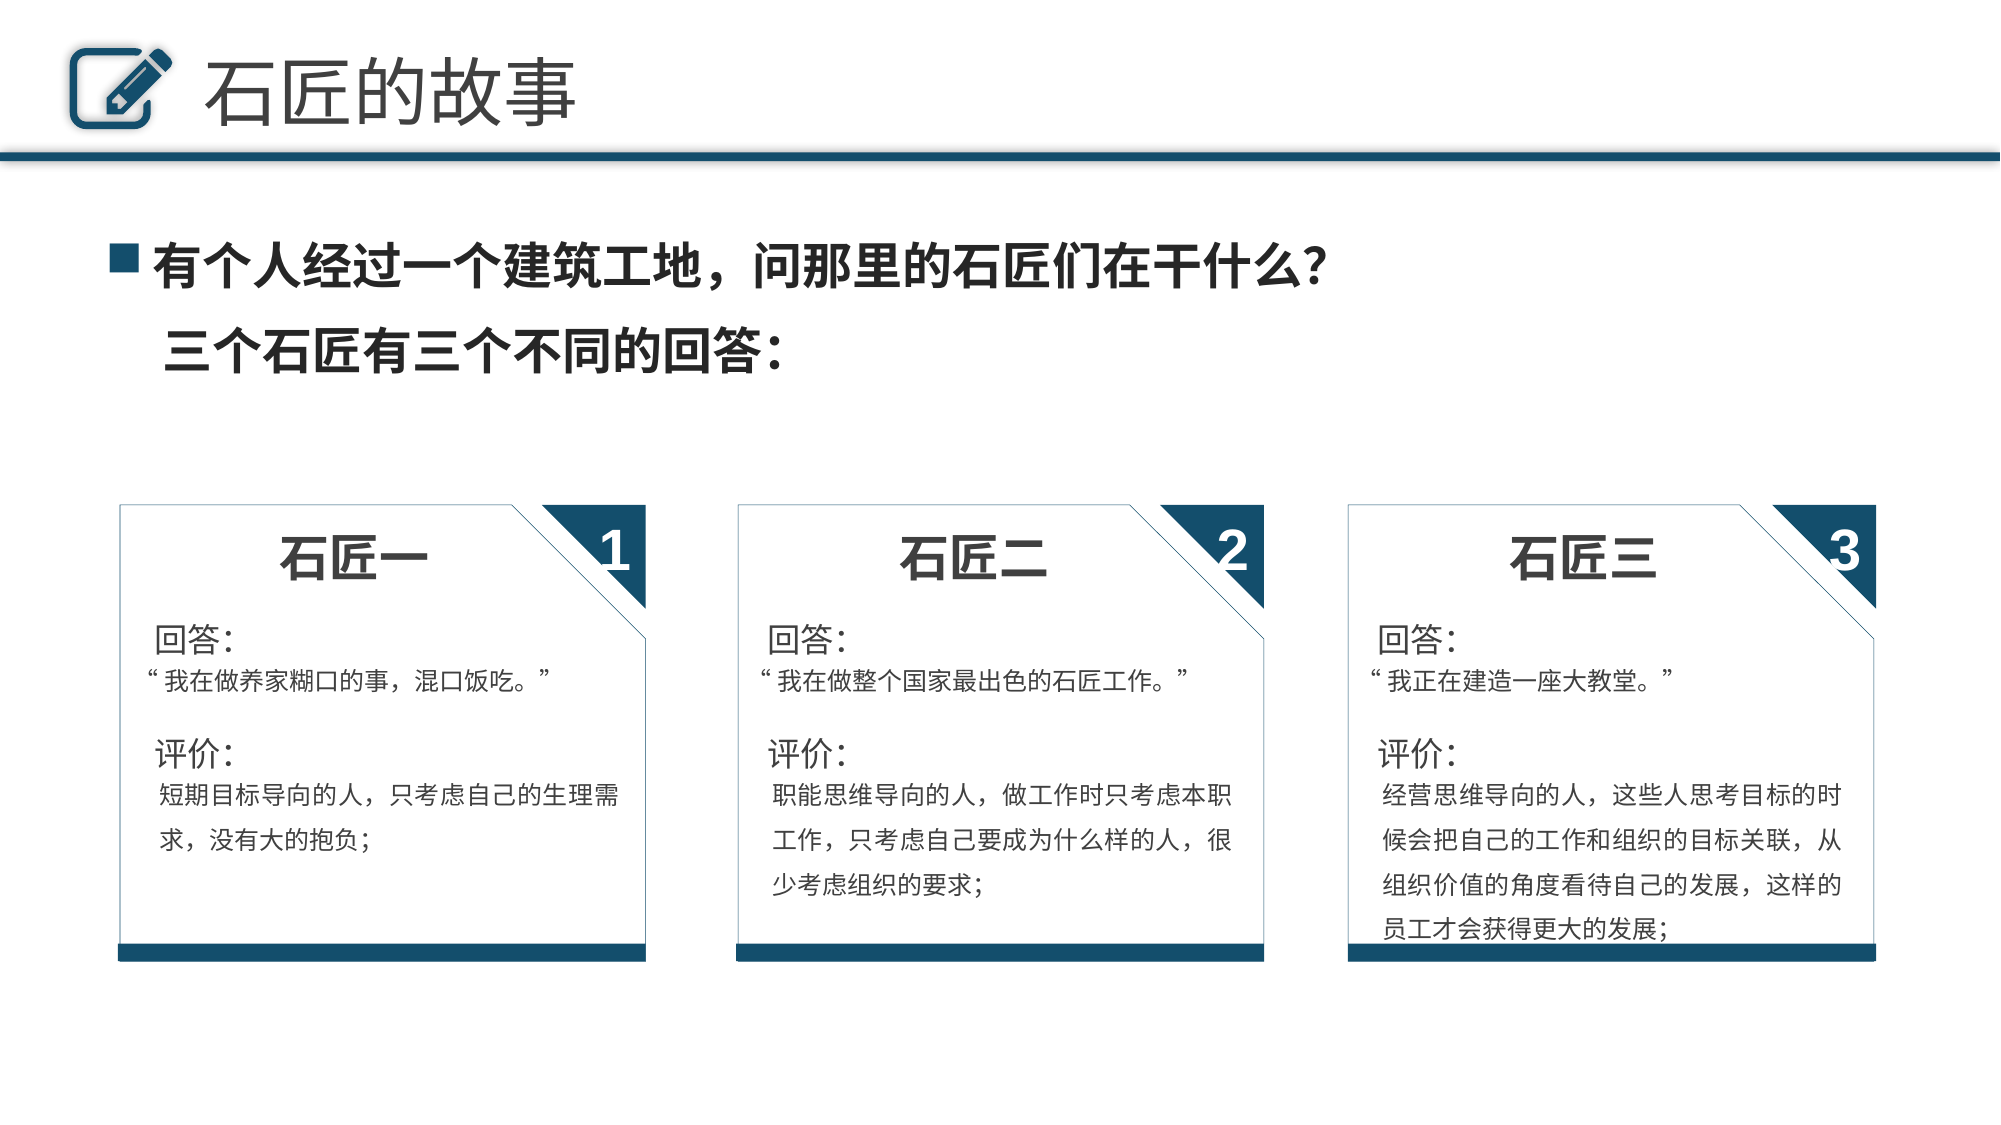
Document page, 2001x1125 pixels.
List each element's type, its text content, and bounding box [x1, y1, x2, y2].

text_box 有个人经过一个建筑工地，问那里的石匠们在干什么？ 三个石匠有三个不同的回答： [90, 227, 1897, 387]
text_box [117, 489, 646, 962]
text_box [148, 48, 173, 72]
text_box 石匠的故事 [203, 45, 579, 136]
text_box [106, 59, 162, 115]
text_box [69, 48, 151, 130]
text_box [1341, 489, 1876, 962]
text_box [0, 151, 2000, 162]
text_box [731, 489, 1264, 962]
